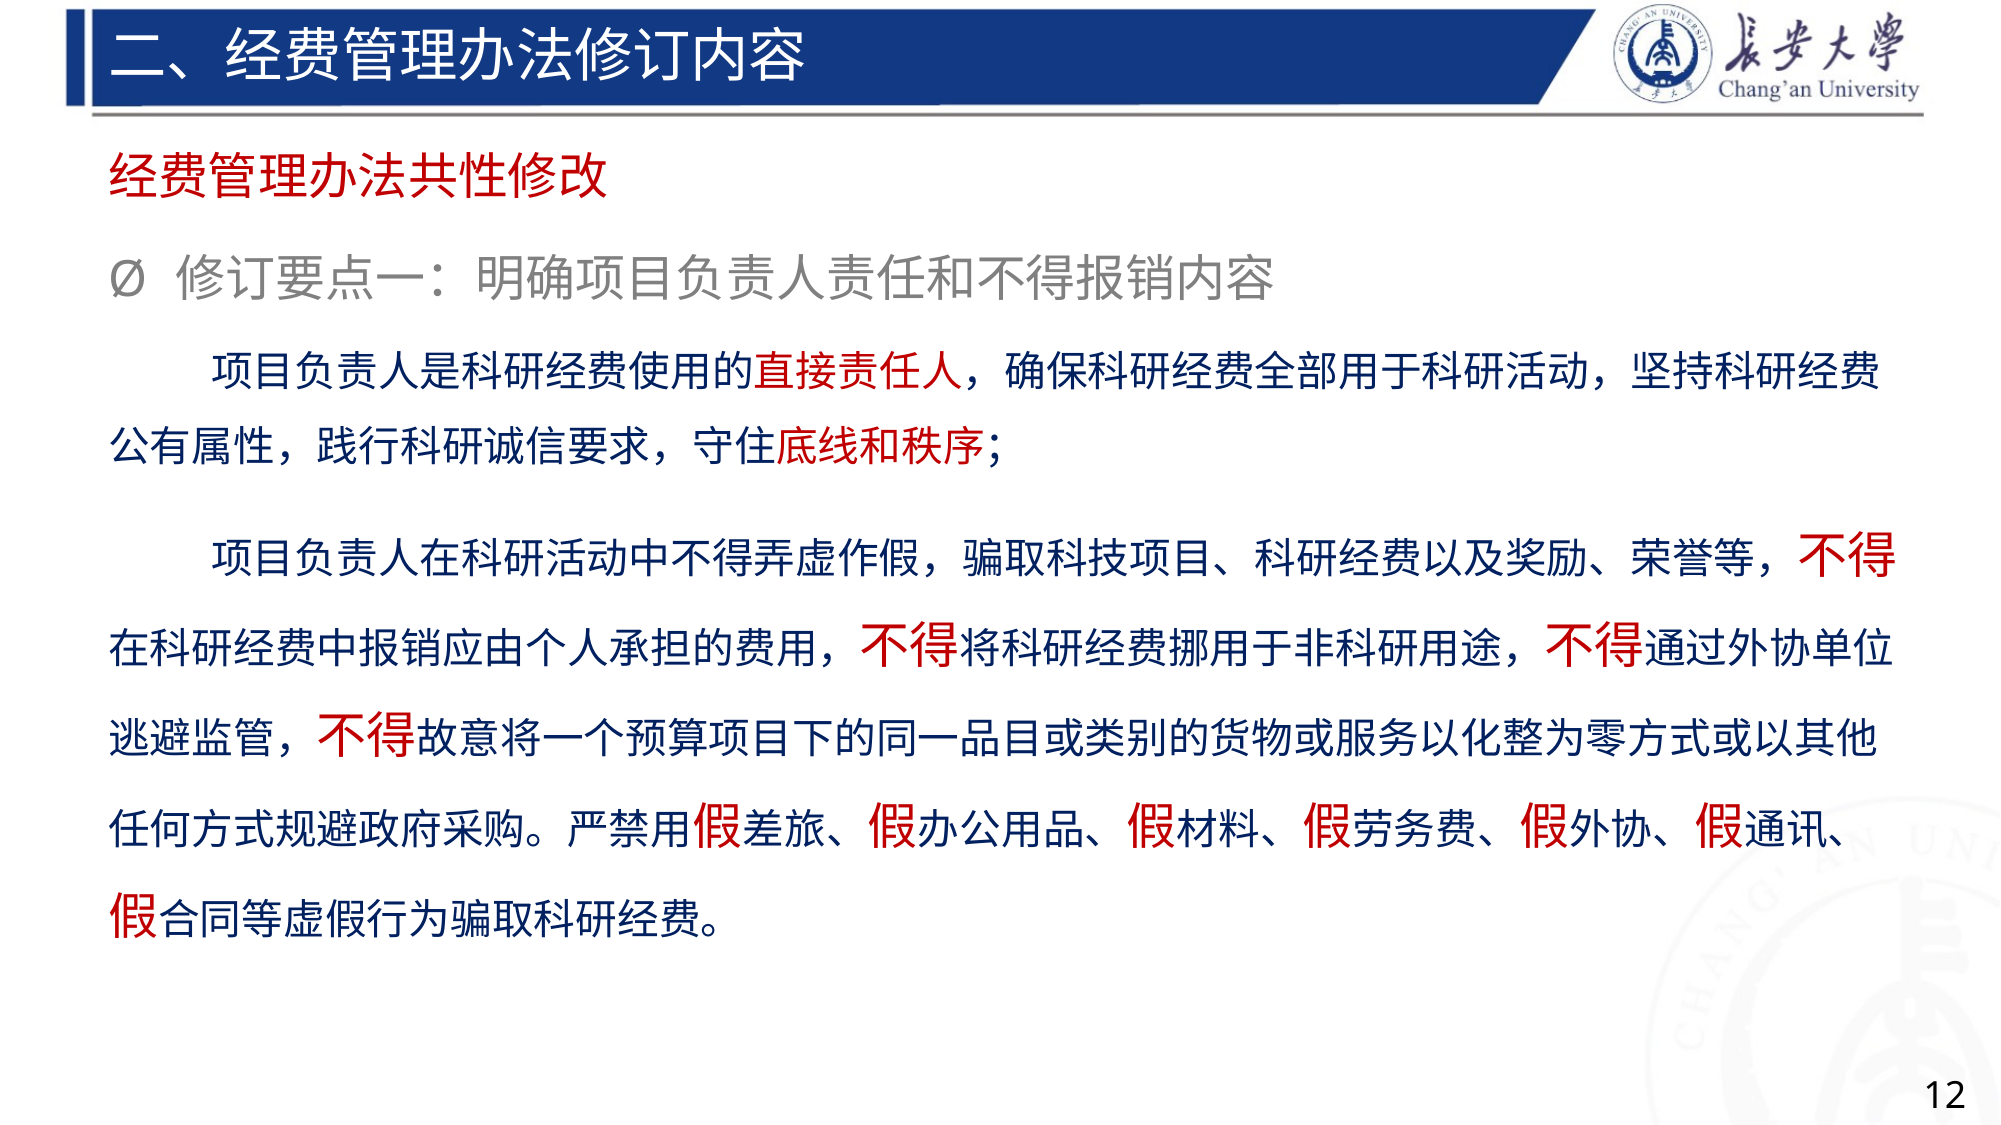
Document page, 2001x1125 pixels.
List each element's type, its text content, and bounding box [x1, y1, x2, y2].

text_box 项目负责人是科研经费使用的直接责任人，确保科研经费全部用于科研活动，坚持科研经费 公有属性，践行科研诚信要求，守住底线和秩序； [108, 351, 1903, 470]
text_box Ø 修订要点一：明确项目负责人责任和不得报销内容 [108, 254, 1290, 307]
text_box 二、经费管理办法修订内容 [108, 27, 834, 88]
text_box [0, 0, 2000, 1125]
text_box 项目负责人在科研活动中不得弄虚作假，骗取科技项目、科研经费以及奖励、荣誉等，不得 在科研经费中报销应由个人承担的费用，不得将科研经费挪用于非科研用途，不得通过外协单位 逃避监管，不得故意将一个预算项目下的同一品目或类别的货物或服务以化整为零方式或以其他 任何方式规避政府采购。严禁用假差旅、假办公用品、假材料、假劳务费、假外协、假通讯、 假合同等虚假行为骗取科研经费。 [108, 531, 1921, 945]
text_box 经费管理办法共性修改 [108, 152, 634, 205]
text_box 12 [1923, 1076, 1990, 1116]
